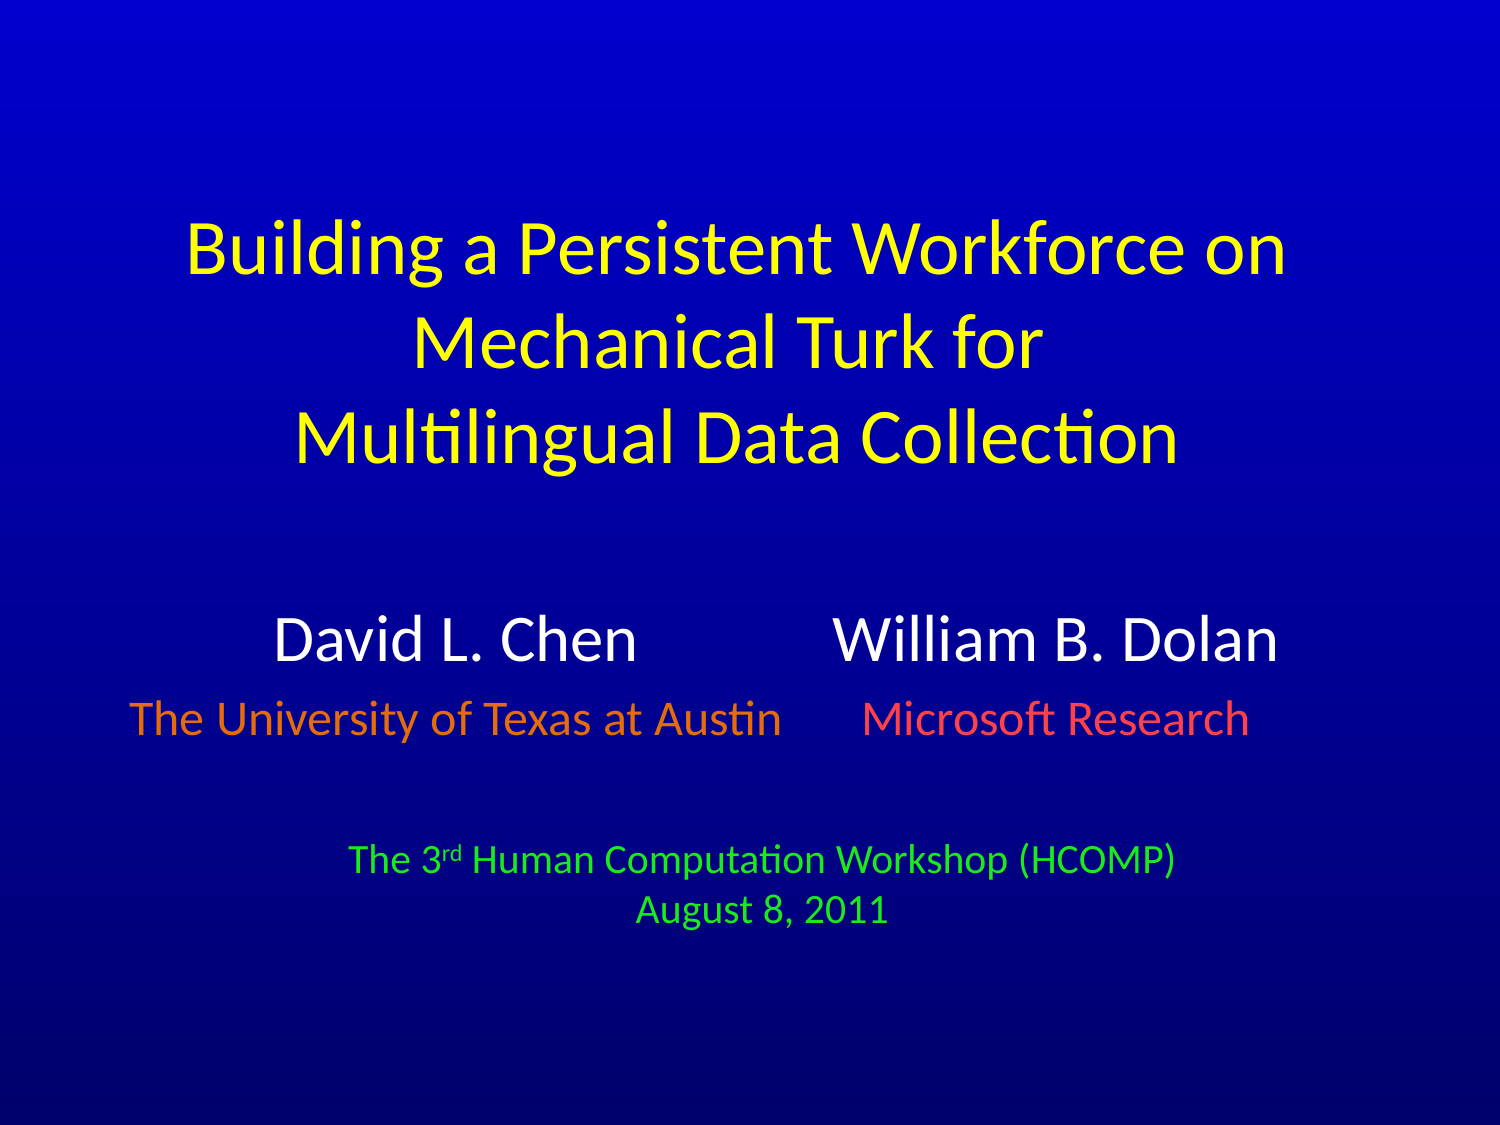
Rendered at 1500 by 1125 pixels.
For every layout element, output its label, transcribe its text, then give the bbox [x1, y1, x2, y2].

subtitle David L. Chen The University of Texas at Austin [112, 587, 712, 863]
text_box William B. Dolan Microsoft Research [712, 587, 1400, 863]
title Building a Persistent Workforce on Mechanical Turk for Multilingual Data Collection [99, 187, 1375, 488]
text_box The 3rd Human Computation Workshop (HCOMP) August 8, 2011 [162, 824, 1363, 940]
